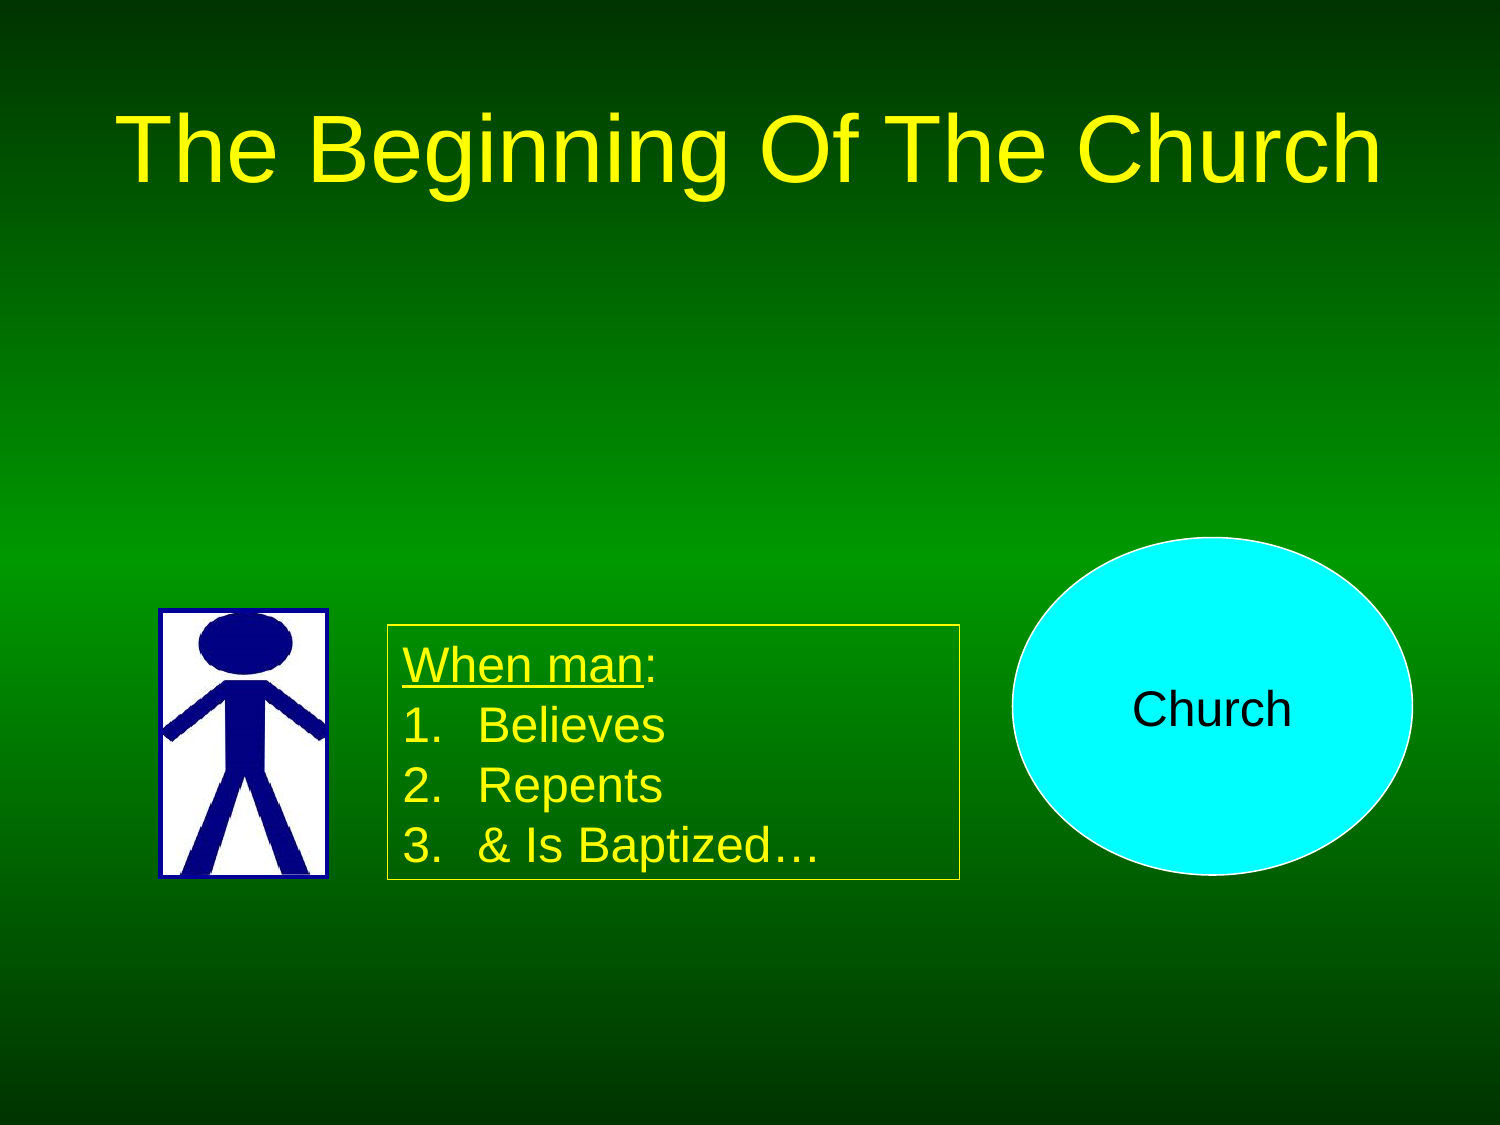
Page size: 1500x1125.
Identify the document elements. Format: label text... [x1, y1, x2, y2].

title The Beginning Of The Church [37, 50, 1463, 238]
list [162, 612, 326, 876]
text_box Church [1012, 537, 1413, 876]
text_box When man: Believes Repents & Is Baptized… [387, 624, 960, 880]
